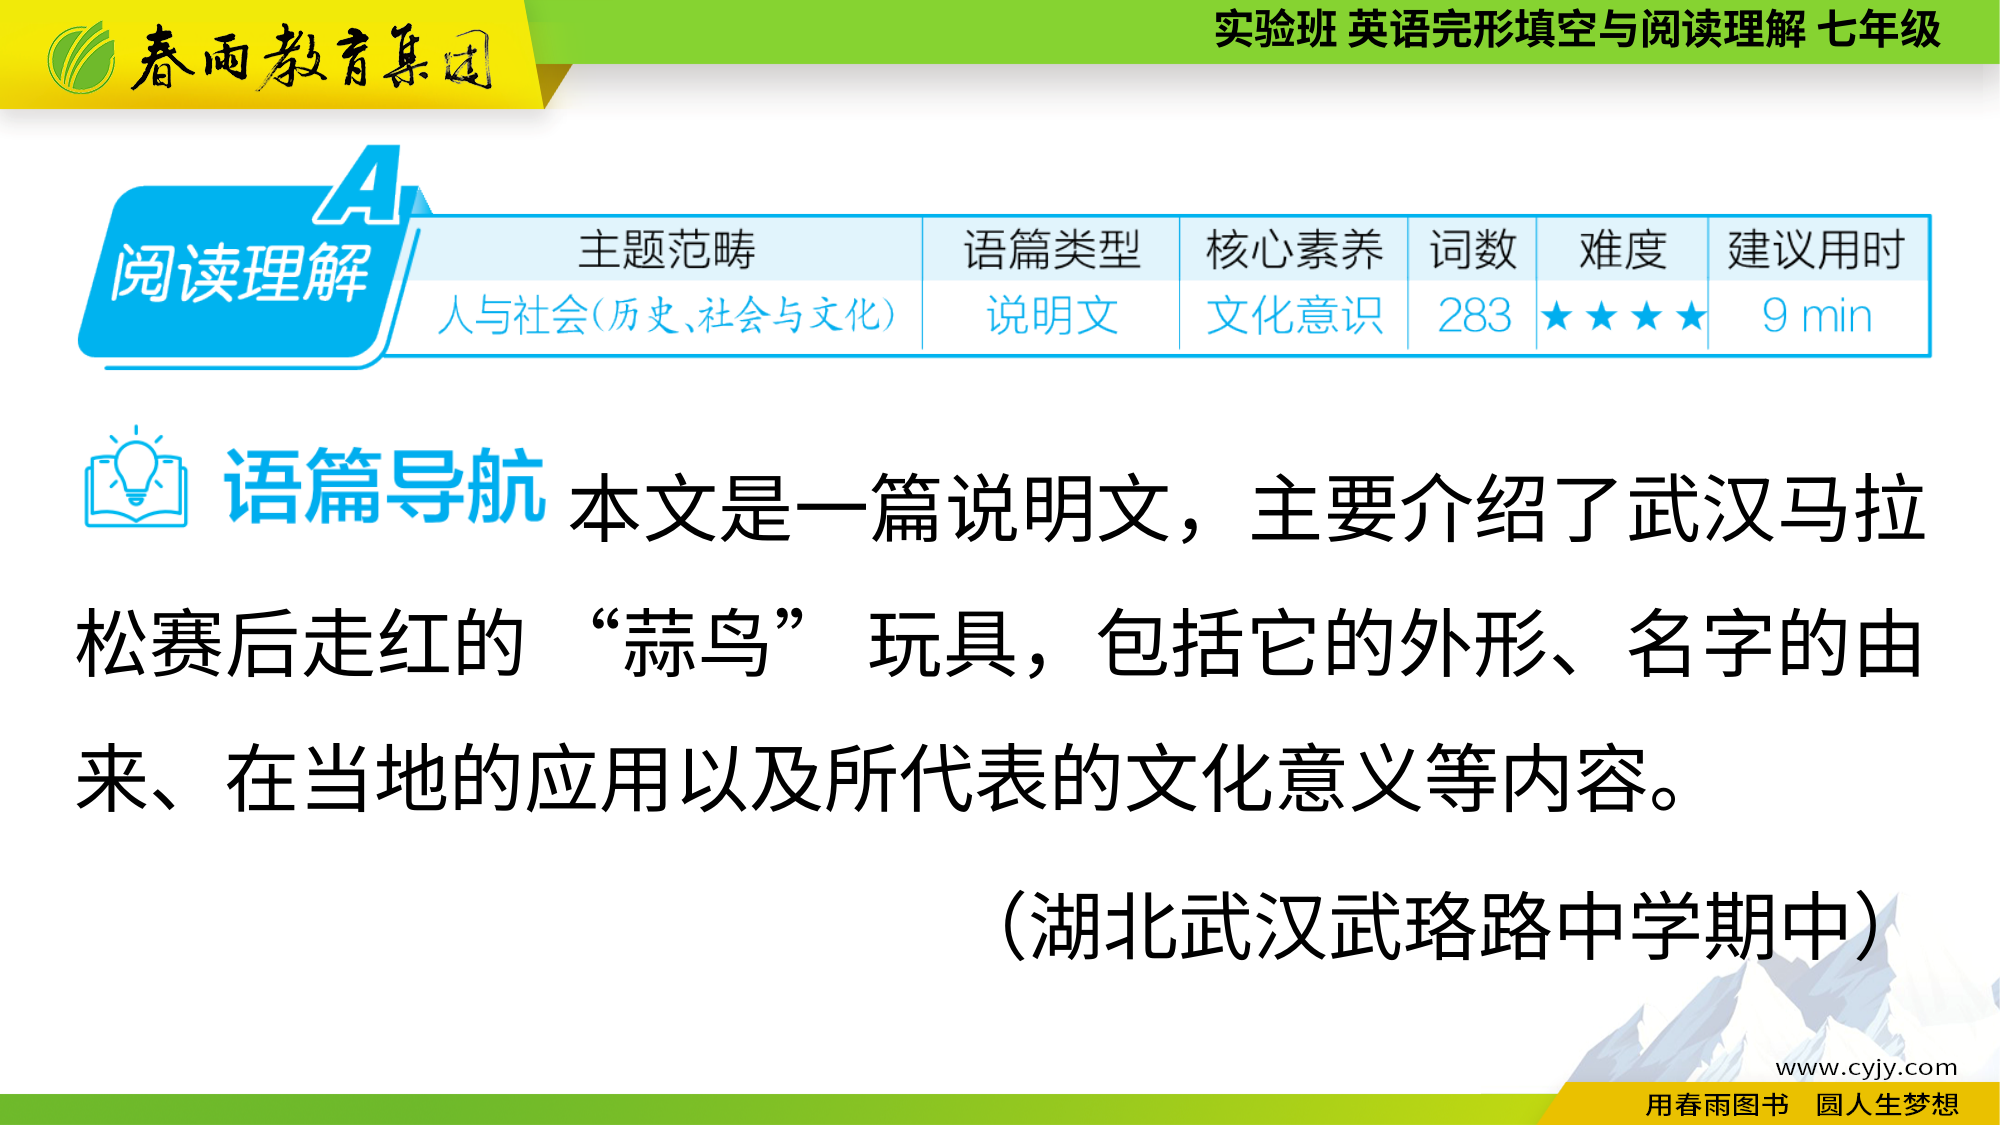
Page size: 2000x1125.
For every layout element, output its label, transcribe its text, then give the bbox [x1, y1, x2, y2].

picture [0, 0, 2000, 1125]
text_box （湖北武汉武珞路中学期中） [928, 827, 1944, 978]
text_box 本文是一篇说明文，主要介绍了武汉马拉松赛后走红的 “蒜鸟” 玩具，包括它的外形、名字的由来、在当地的应用以及所代表的文化意义等内容。 [59, 408, 1944, 829]
